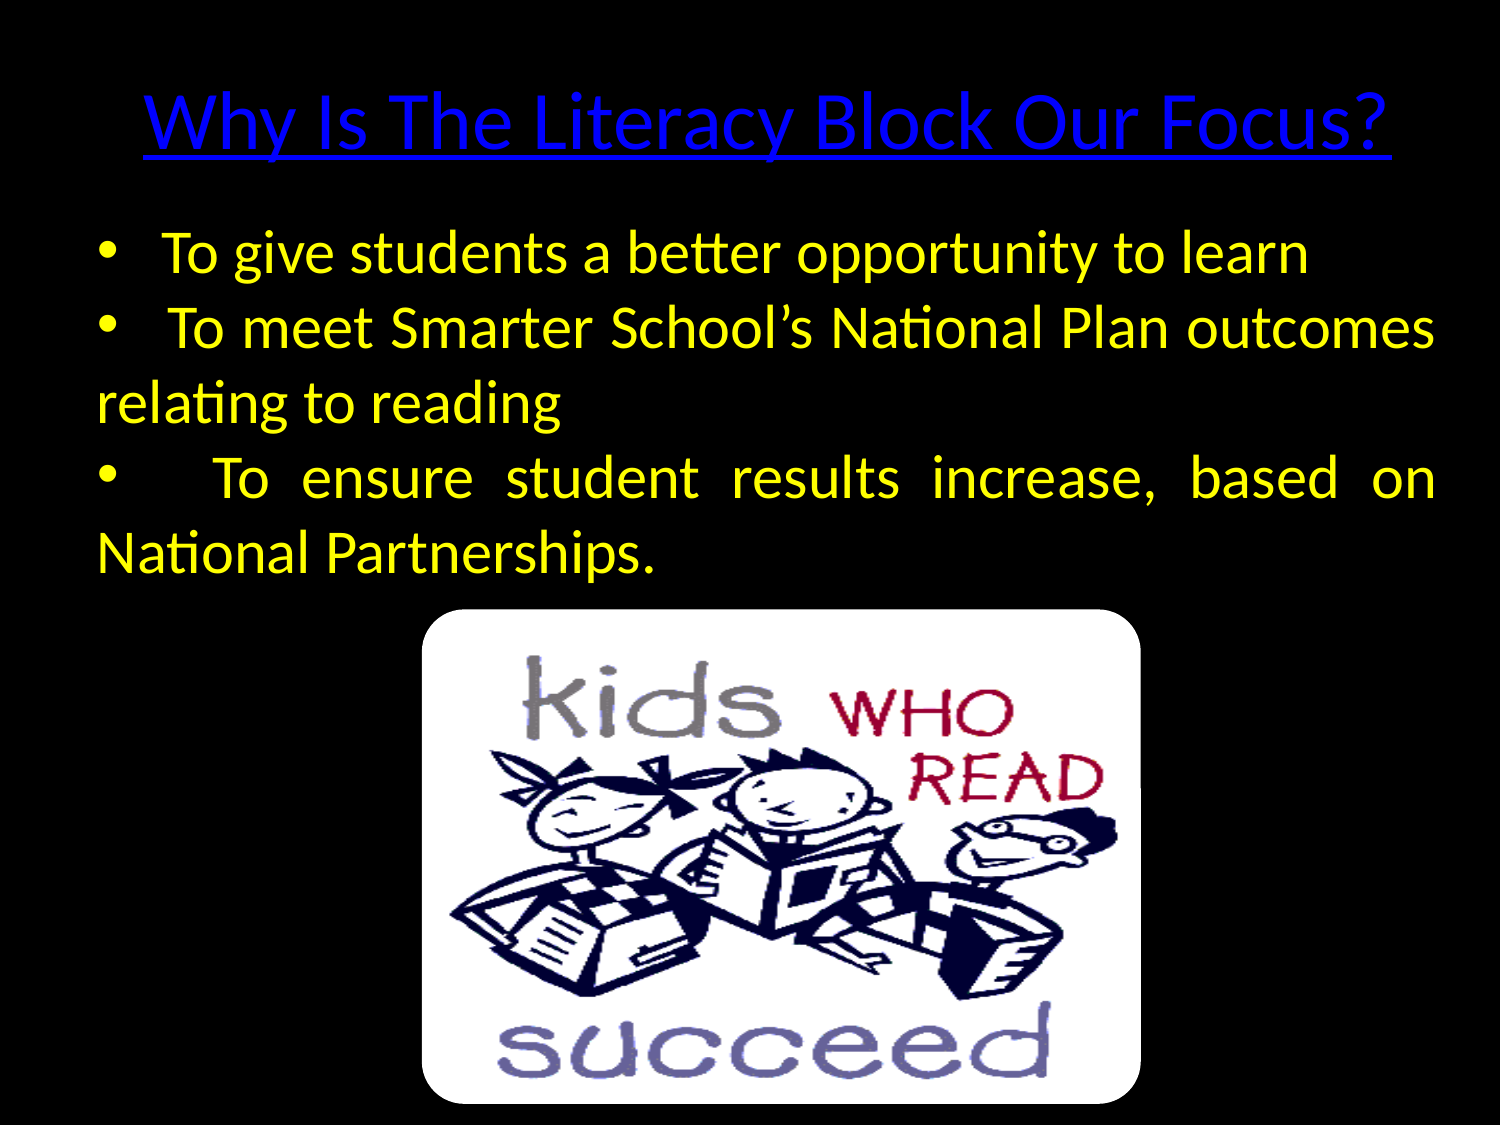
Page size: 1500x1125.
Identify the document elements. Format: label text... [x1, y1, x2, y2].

picture [421, 609, 1141, 1105]
text_box Why Is The Literacy Block Our Focus? To give students a better opportunity to learn To meet Smarter School’s National Plan outcomes relating to reading To ensure student results increase, based on National Partnerships. [82, 58, 1454, 593]
